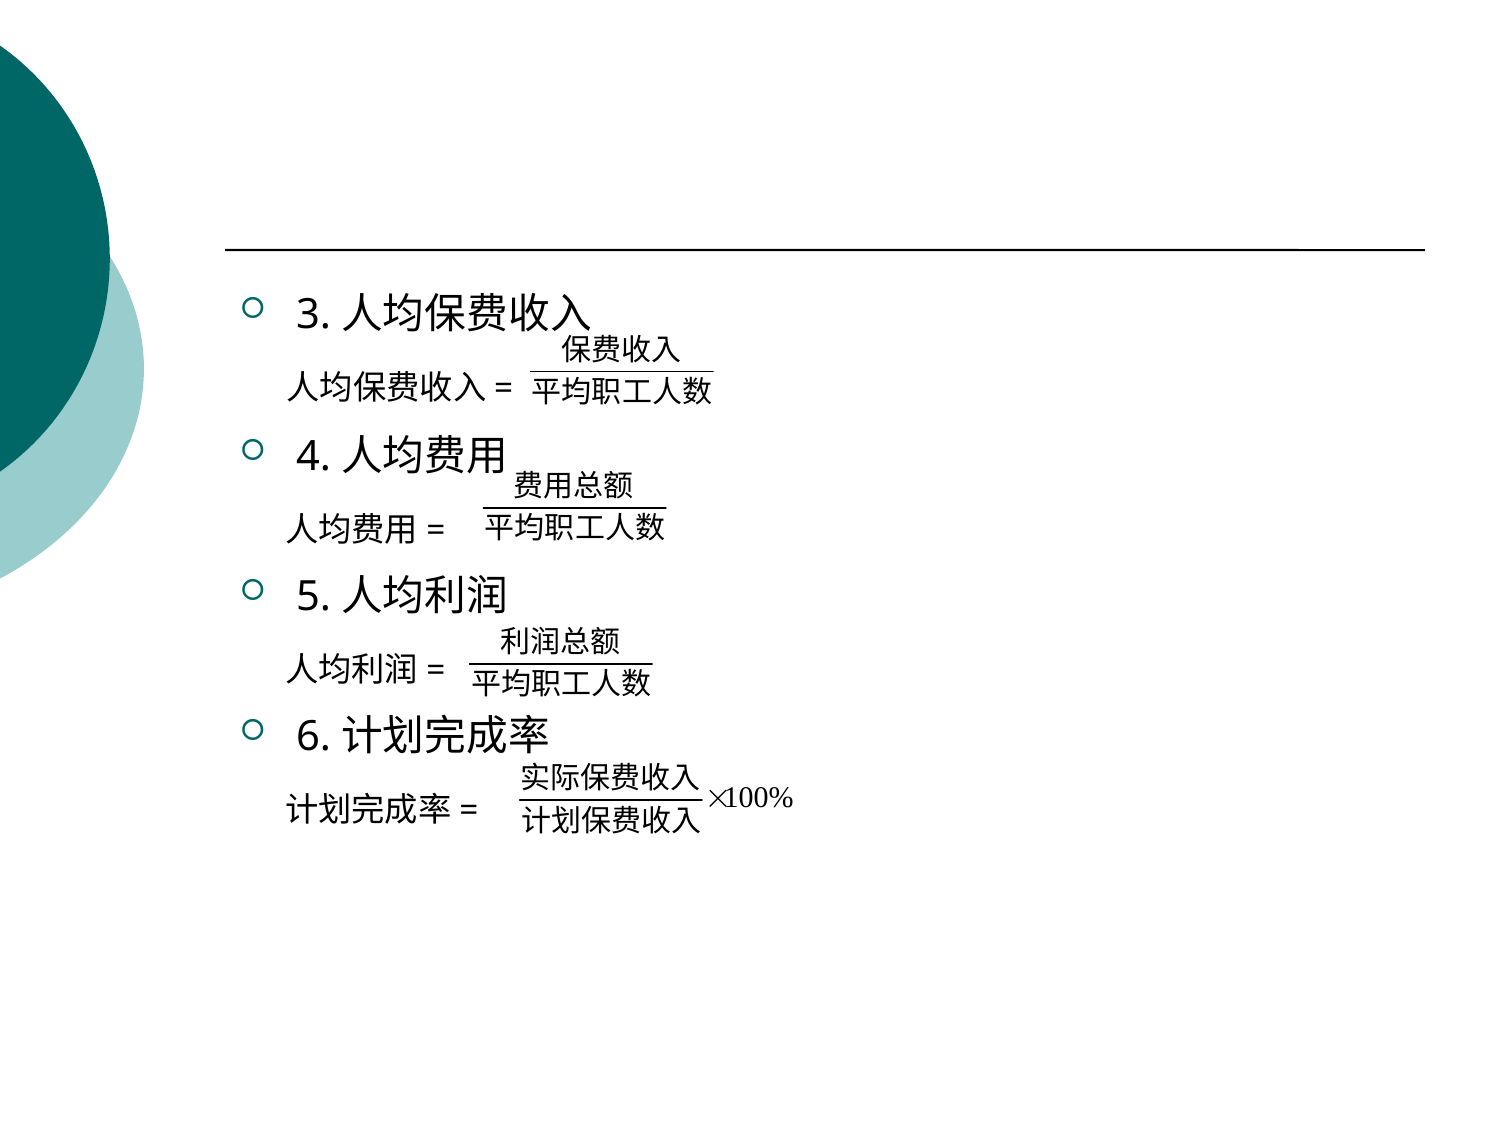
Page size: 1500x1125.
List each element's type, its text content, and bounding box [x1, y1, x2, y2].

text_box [464, 621, 658, 705]
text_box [478, 465, 672, 549]
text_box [525, 328, 719, 412]
list 3.人均保费收入 人均保费收入= 4.人均费用 人均费用= 5.人均利润 人均利润= 6.计划完成率 计划完成率= [224, 266, 1466, 1079]
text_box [514, 757, 800, 841]
